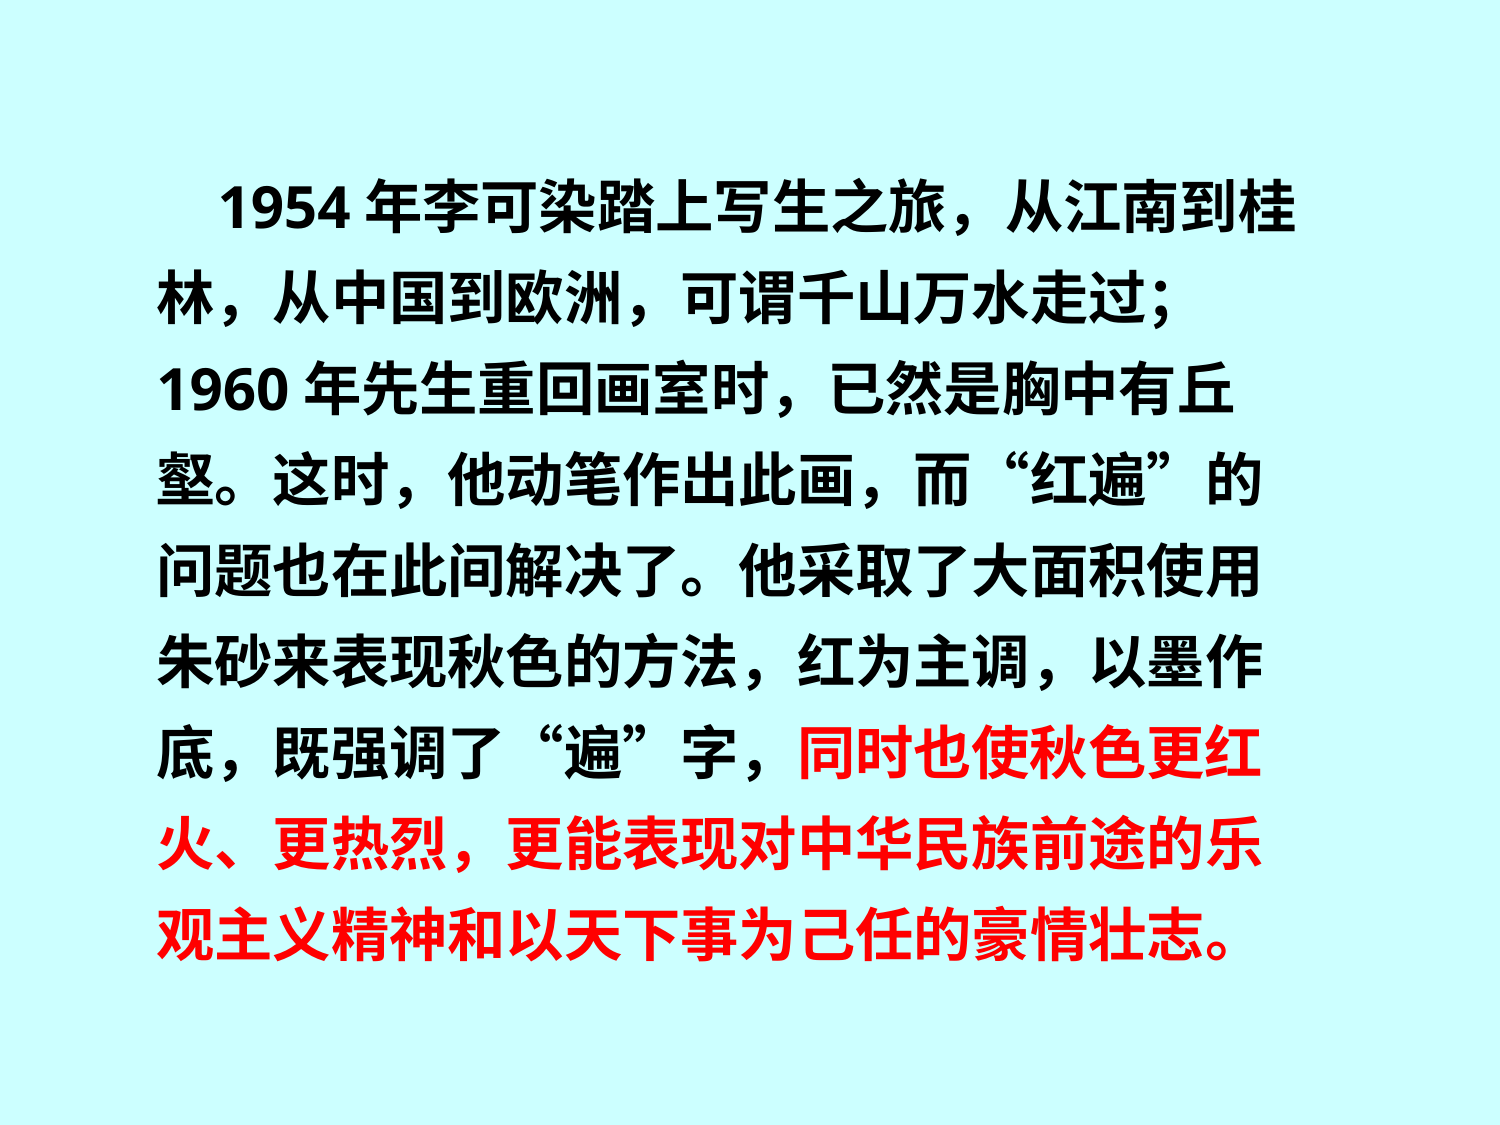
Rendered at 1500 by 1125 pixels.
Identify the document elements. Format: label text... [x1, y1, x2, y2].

text_box 1954年李可染踏上写生之旅，从江南到桂林，从中国到欧洲，可谓千山万水走过；1960年先生重回画室时，已然是胸中有丘壑。这时，他动笔作出此画，而“红遍”的问题也在此间解决了。他采取了大面积使用朱砂来表现秋色的方法，红为主调，以墨作底，既强调了“遍”字，同时也使秋色更红火、更热烈，更能表现对中华民族前途的乐观主义精神和以天下事为己任的豪情壮志。 [141, 142, 1336, 976]
